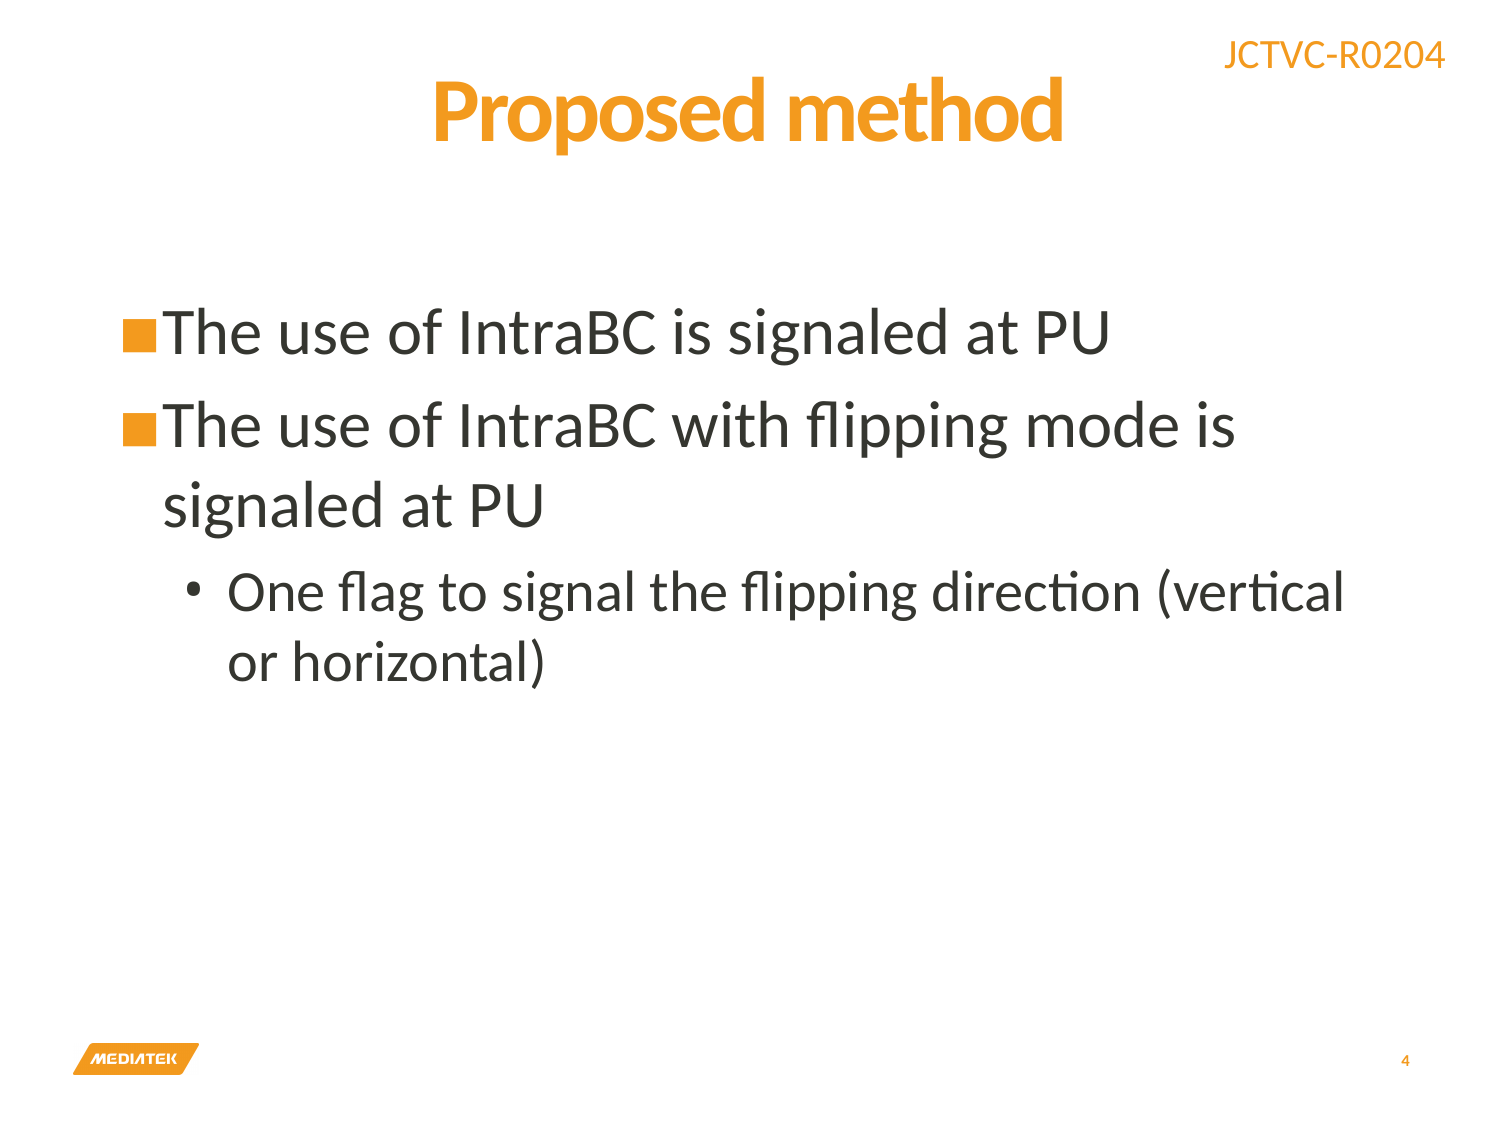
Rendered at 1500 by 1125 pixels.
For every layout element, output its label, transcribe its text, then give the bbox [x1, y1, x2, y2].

title Proposed method [75, 70, 1425, 257]
slide_number 4 [1251, 1029, 1425, 1090]
list The use of IntraBC is signaled at PU The use of IntraBC with flipping mode is signaled at PU One flag to signal the flipping direction (vertical or horizontal) [102, 256, 1424, 968]
picture [73, 1043, 199, 1075]
